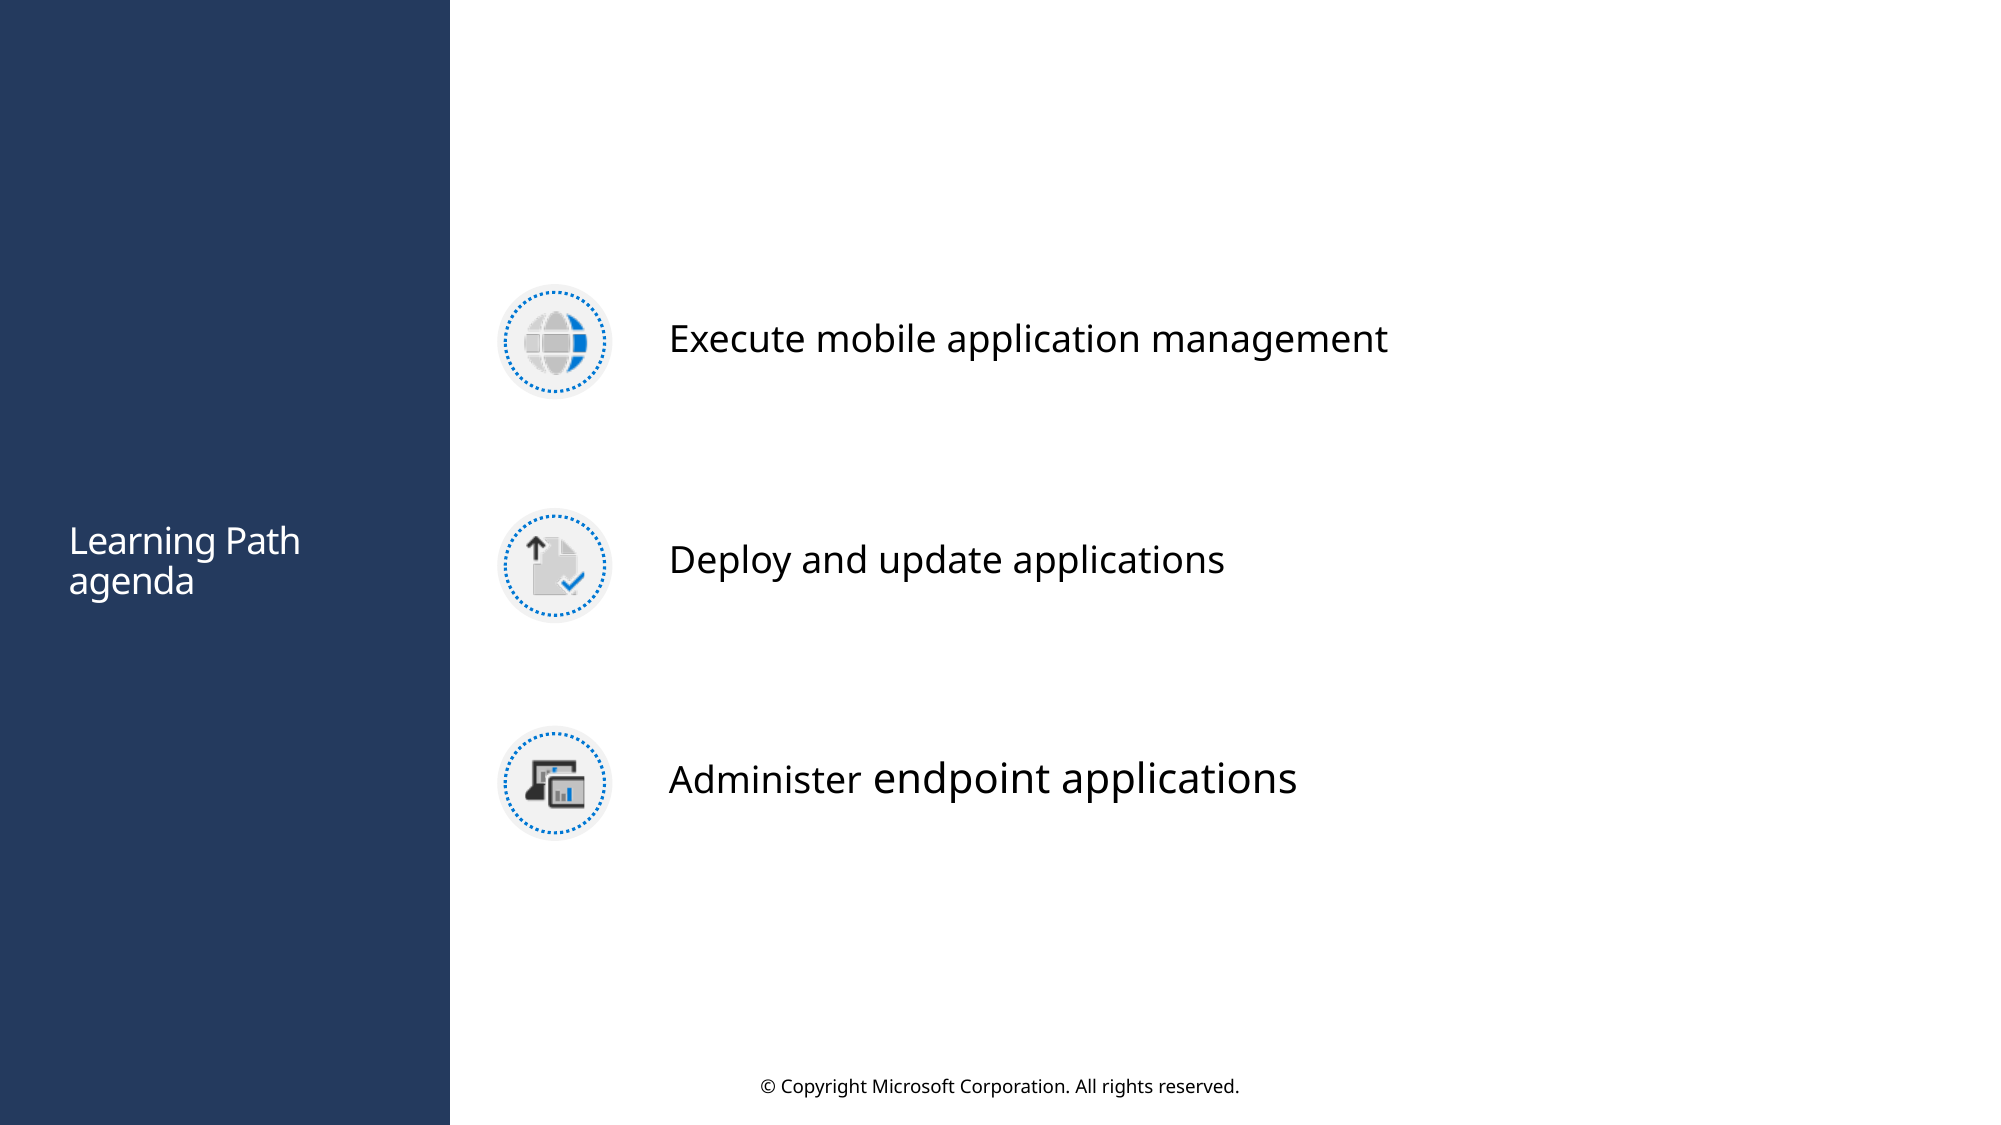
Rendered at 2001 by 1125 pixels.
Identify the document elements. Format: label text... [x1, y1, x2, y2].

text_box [496, 283, 613, 400]
list Execute mobile application management [669, 241, 1932, 443]
title Learning Path agenda [68, 506, 391, 619]
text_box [496, 725, 613, 842]
list Administer endpoint applications [669, 701, 1932, 903]
list Deploy and update applications [669, 462, 1932, 663]
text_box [496, 507, 613, 624]
